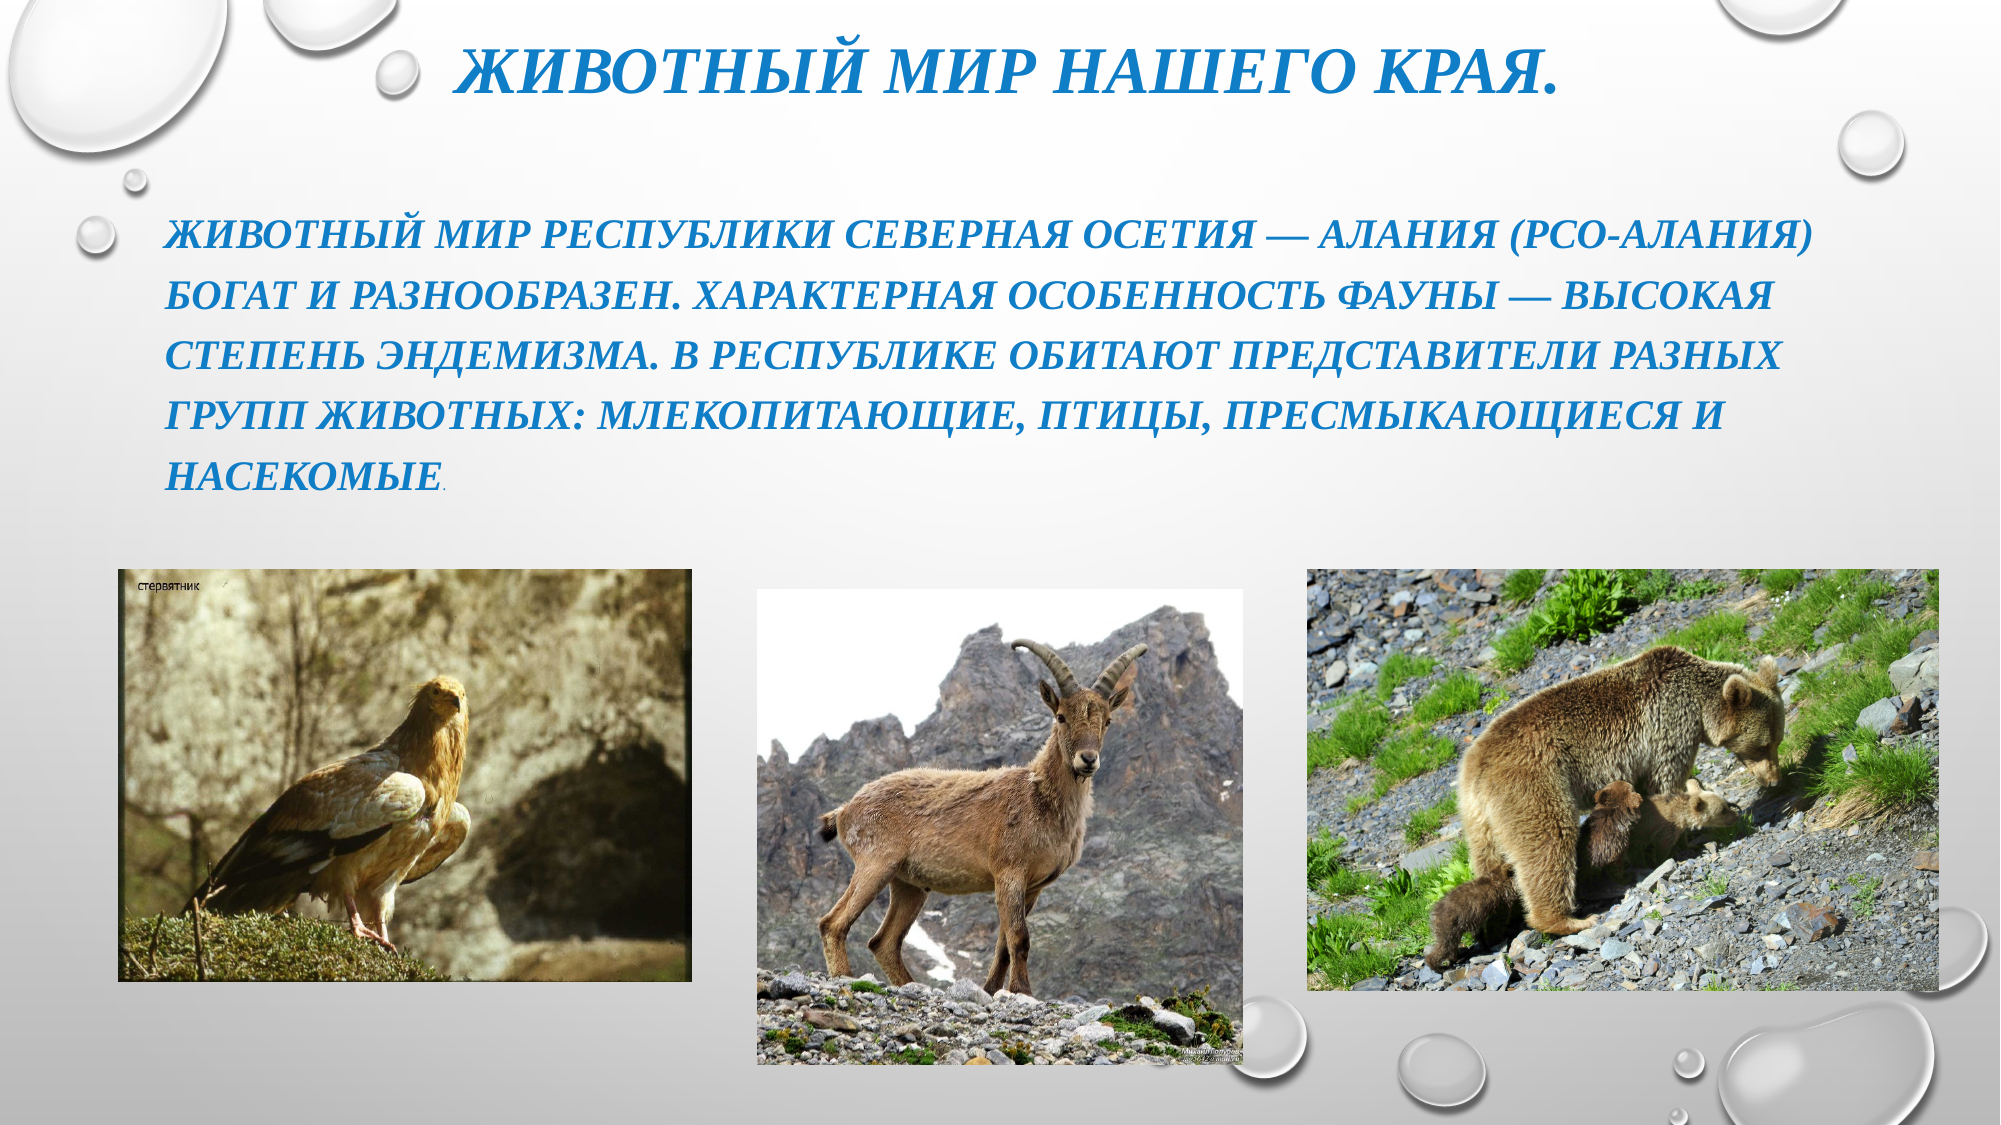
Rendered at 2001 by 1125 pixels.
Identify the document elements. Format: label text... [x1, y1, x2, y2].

list Животный мир Республики Северная Осетия — Алания (РСО-Алания) богат и разнообразен. Характерная особенность фауны — высокая степень эндемизма. В республике обитают представители разных групп животных: млекопитающие, птицы, пресмыкающиеся и насекомые. [149, 134, 1851, 514]
title Животный мир нашего края. [168, 0, 1851, 134]
picture [0, 0, 2000, 1125]
